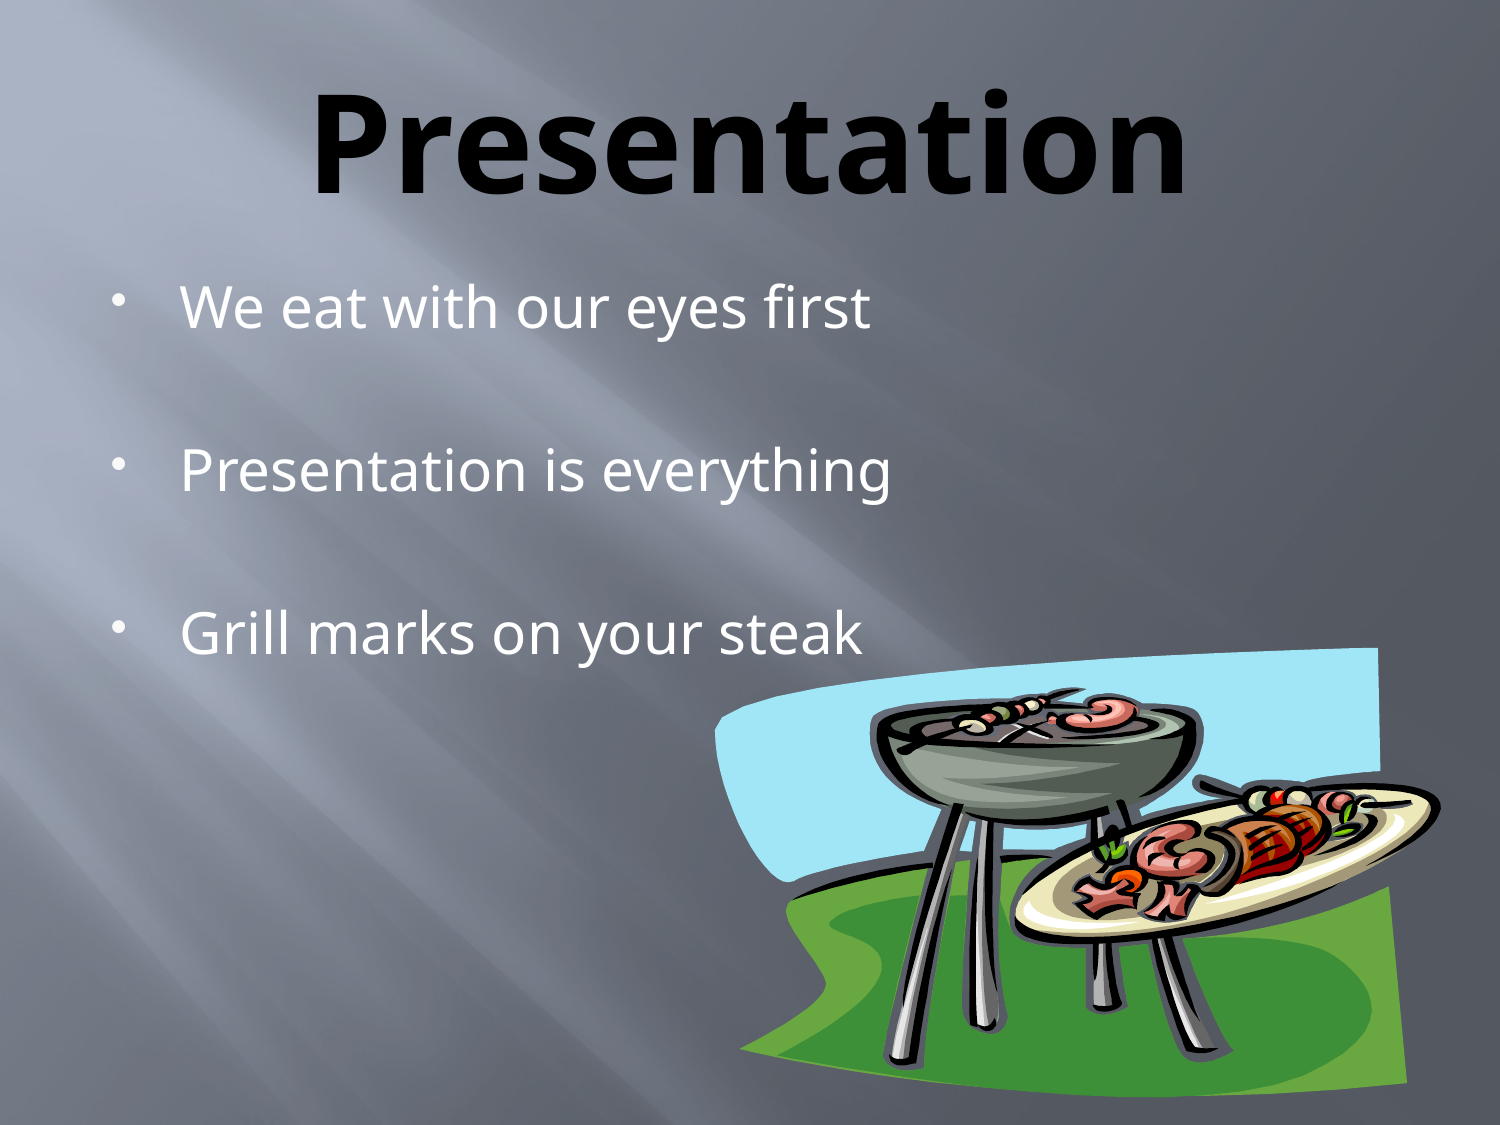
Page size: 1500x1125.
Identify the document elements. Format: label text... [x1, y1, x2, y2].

list We eat with our eyes first Presentation is everything Grill marks on your steak [75, 262, 1425, 1035]
title Presentation [75, 45, 1425, 233]
picture [714, 643, 1448, 1102]
